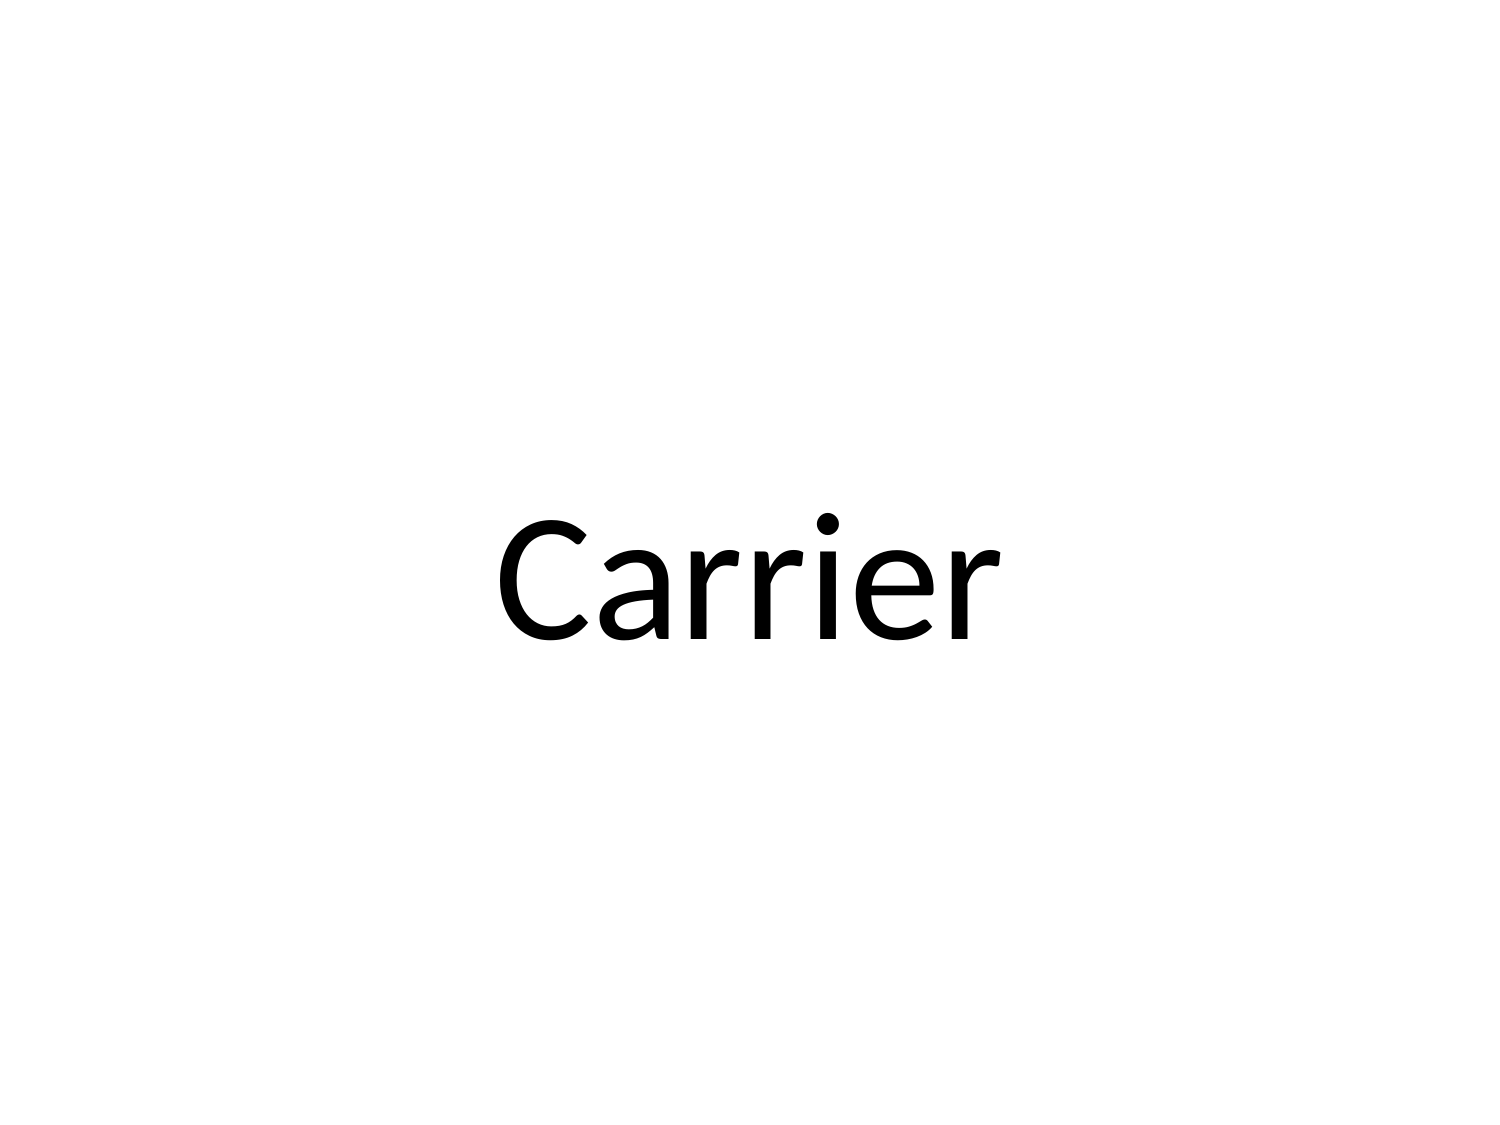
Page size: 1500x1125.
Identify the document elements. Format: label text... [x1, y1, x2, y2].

title Carrier [75, 45, 1425, 1088]
